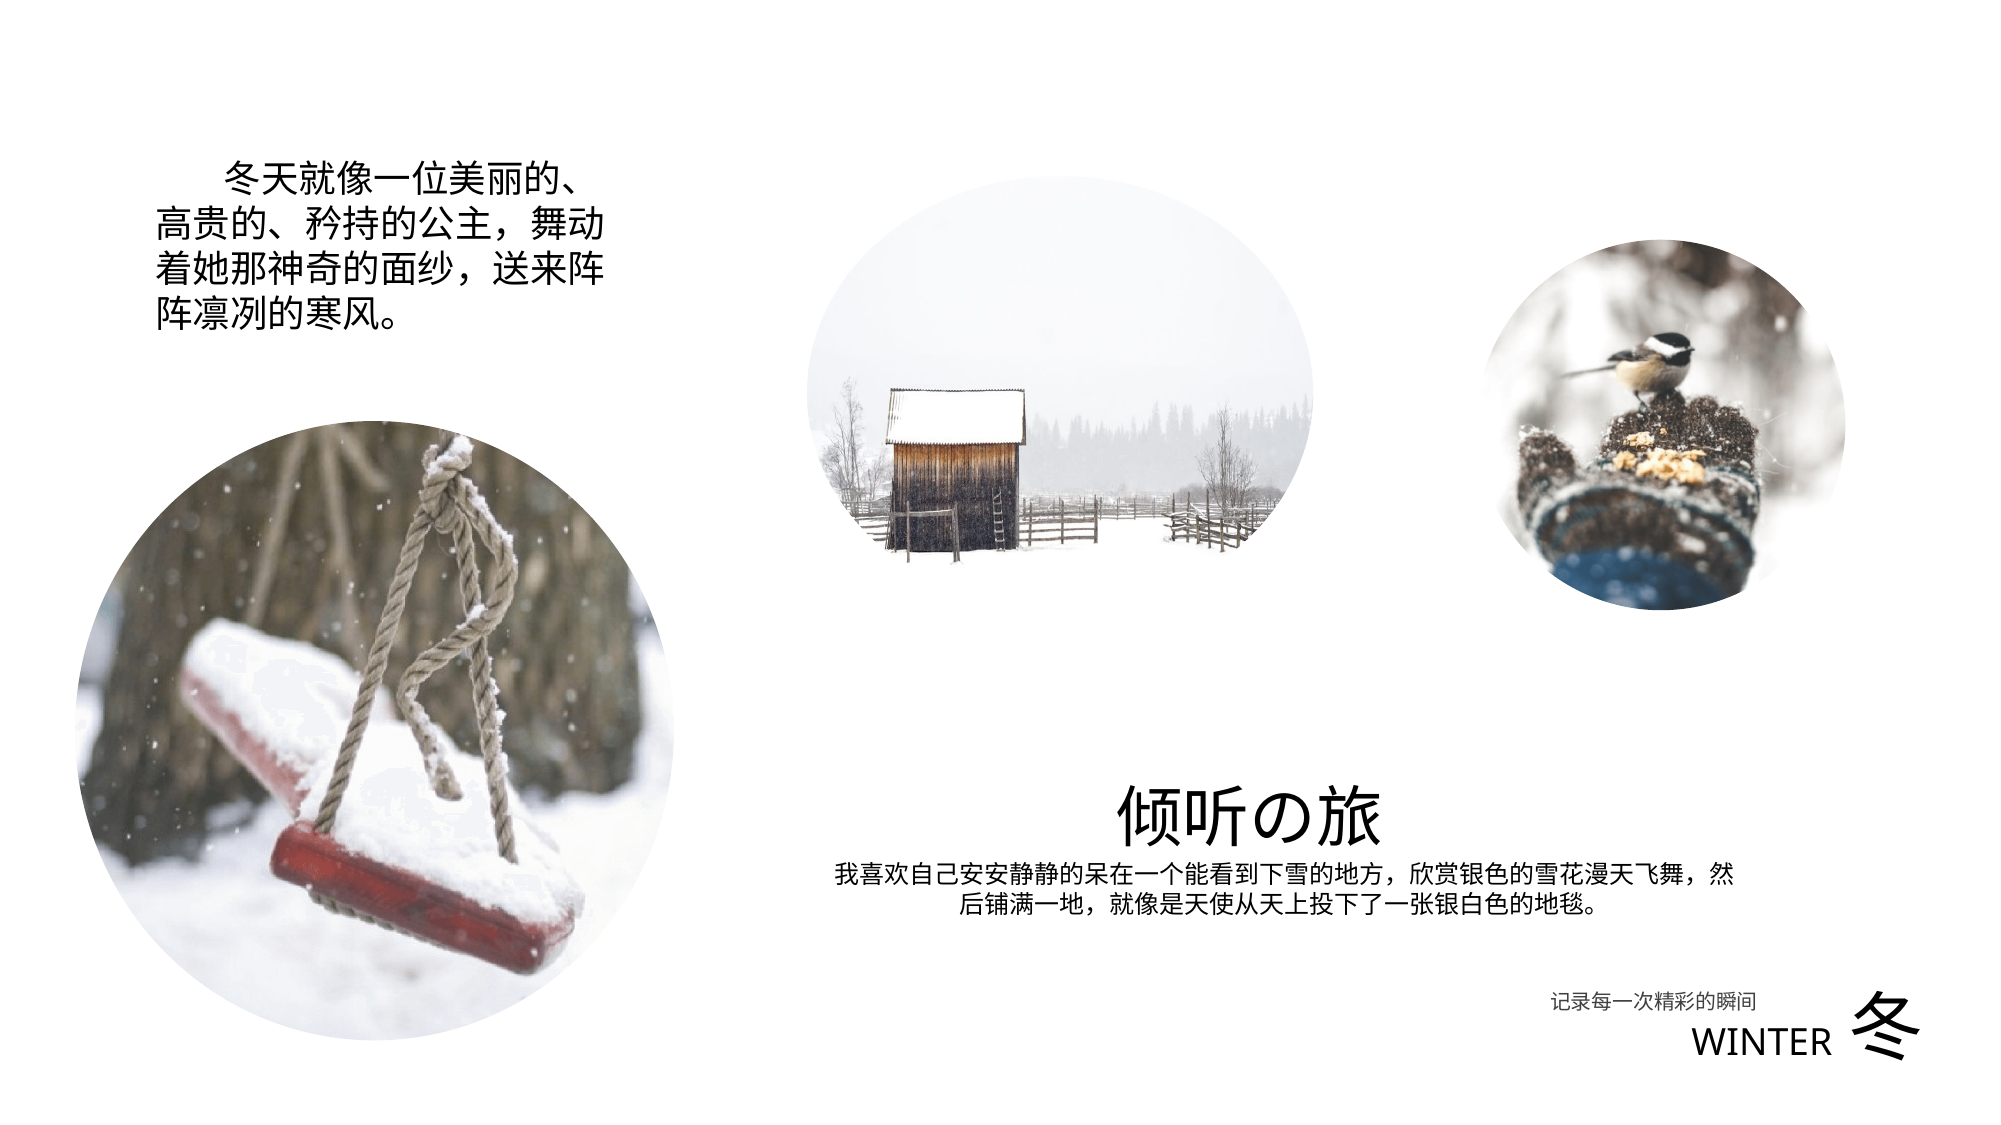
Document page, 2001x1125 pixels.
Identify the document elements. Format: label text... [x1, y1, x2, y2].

picture [74, 420, 674, 1041]
text_box 记录每一次精彩的瞬间 [1535, 981, 1835, 1022]
picture [806, 175, 1314, 611]
text_box 我喜欢自己安安静静的呆在一个能看到下雪的地方，欣赏银色的雪花漫天飞舞，然后铺满一地，就像是天使从天上投下了一张银白色的地毯。 [813, 850, 1755, 926]
text_box 倾听の旅 [1101, 767, 1468, 850]
text_box 冬 [1834, 971, 1966, 1077]
text_box 冬天就像一位美丽的、高贵的、矜持的公主，舞动着她那神奇的面纱，送来阵阵凛冽的寒风。 [140, 147, 644, 343]
text_box WINTER [1482, 1010, 1857, 1071]
picture [1476, 239, 1846, 611]
